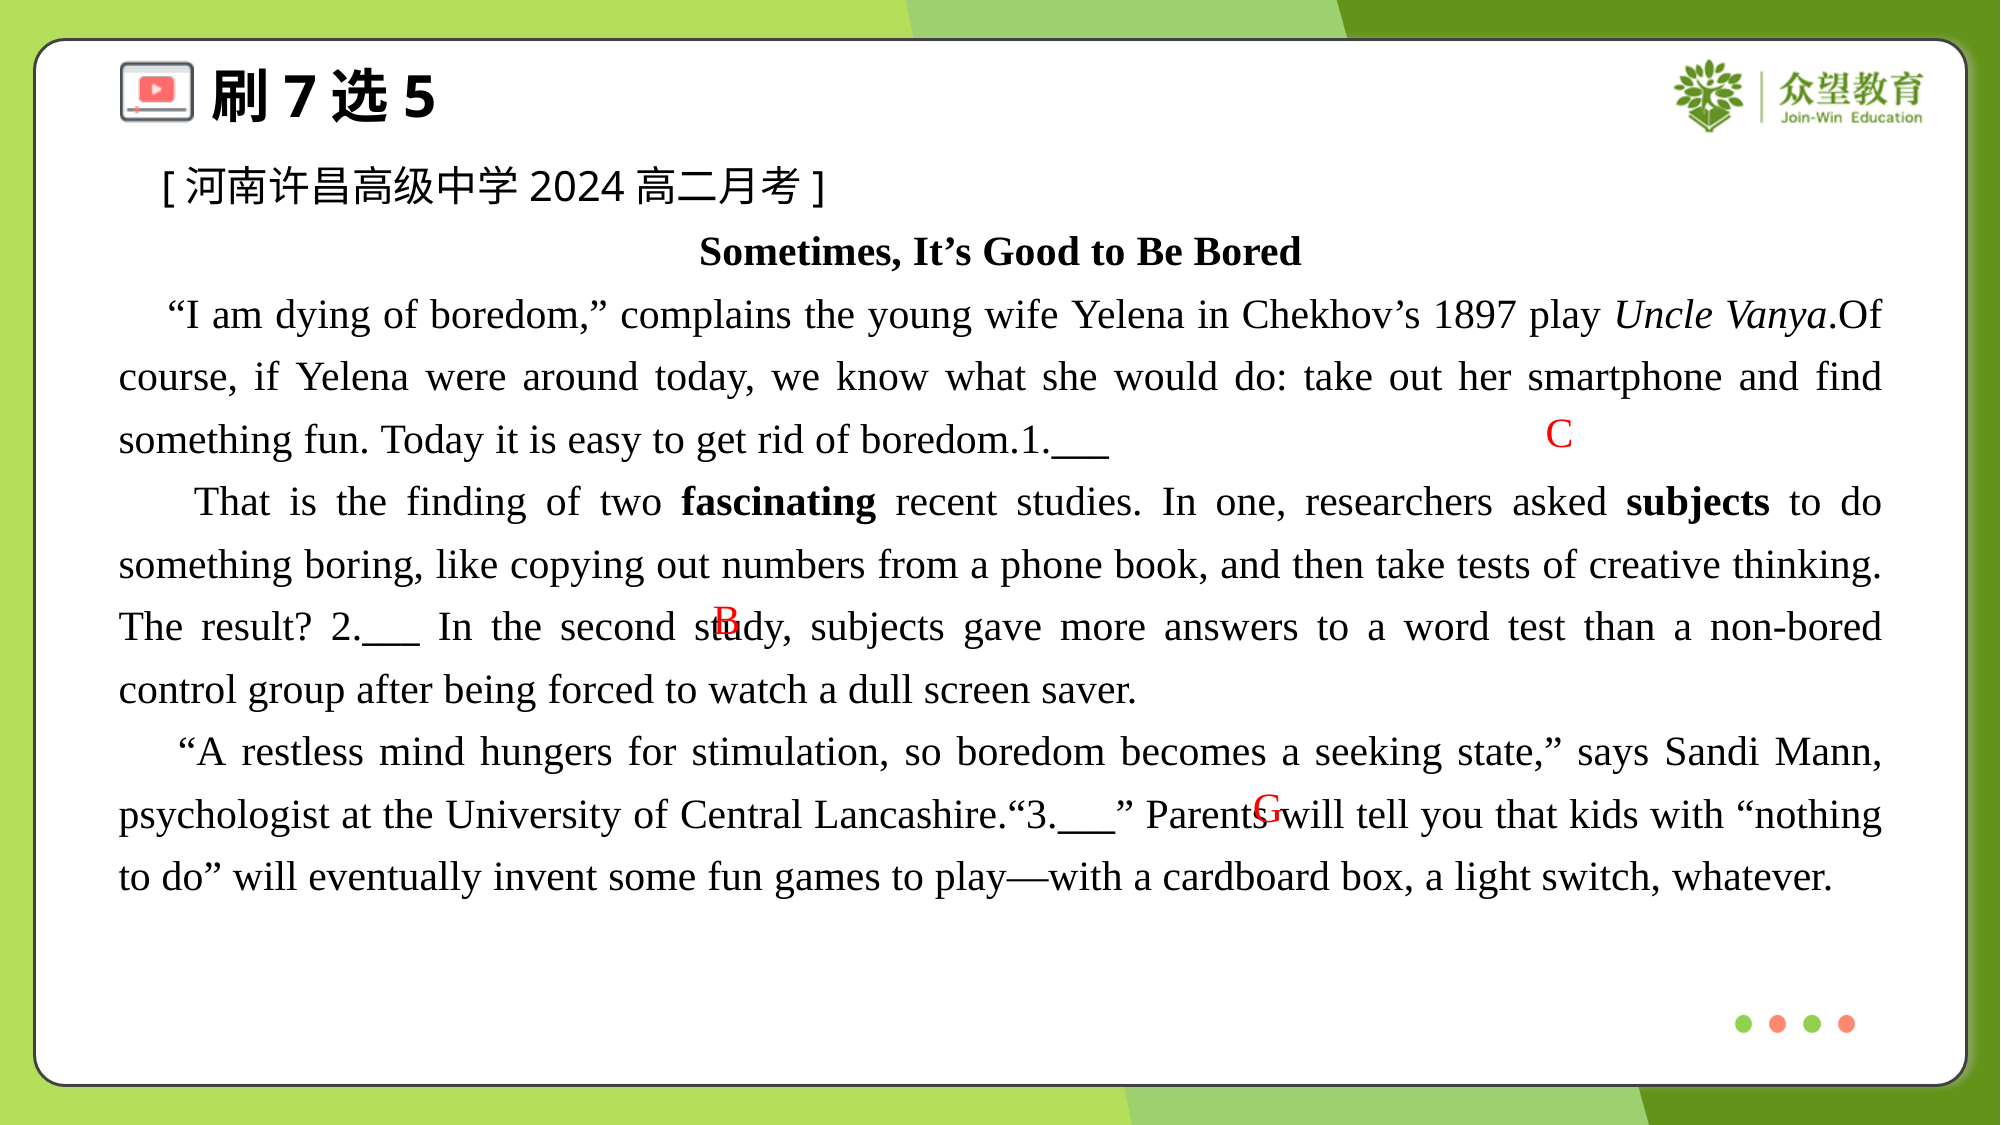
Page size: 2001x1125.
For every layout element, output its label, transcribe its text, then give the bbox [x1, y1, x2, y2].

text_box [河南许昌高级中学2024高二月考] [118, 147, 1883, 205]
text_box C [1540, 392, 1579, 451]
text_box G [1248, 767, 1288, 826]
picture [0, 0, 2000, 1125]
text_box B [708, 580, 746, 638]
text_box Sometimes, It’s Good to Be Bored “I am dying of boredom,” complains the young wife Yelena in Chekhov’s 1897 play Uncle Vanya.Of course, if Yelena were around today, we know what she would do: take out her smartphone and find something fun. Today it is easy to get rid of boredom.1.___ That is the finding of two fascinating recent studies. In one, researchers asked subjects to do something boring, like copying out numbers from a phone book, and then take tests of creative thinking. The result? 2.___ In the second study, subjects gave more answers to a word test than a non-bored control group after being forced to watch a dull screen saver. “A restless mind hungers for stimulation, so boredom becomes a seeking state,” says Sandi Mann, psychologist at the University of Central Lancashire.“3.___” Parents will tell you that kids with “nothing to do” will eventually invent some fun games to play—with a cardboard box, a light switch, whatever. [118, 211, 1883, 957]
